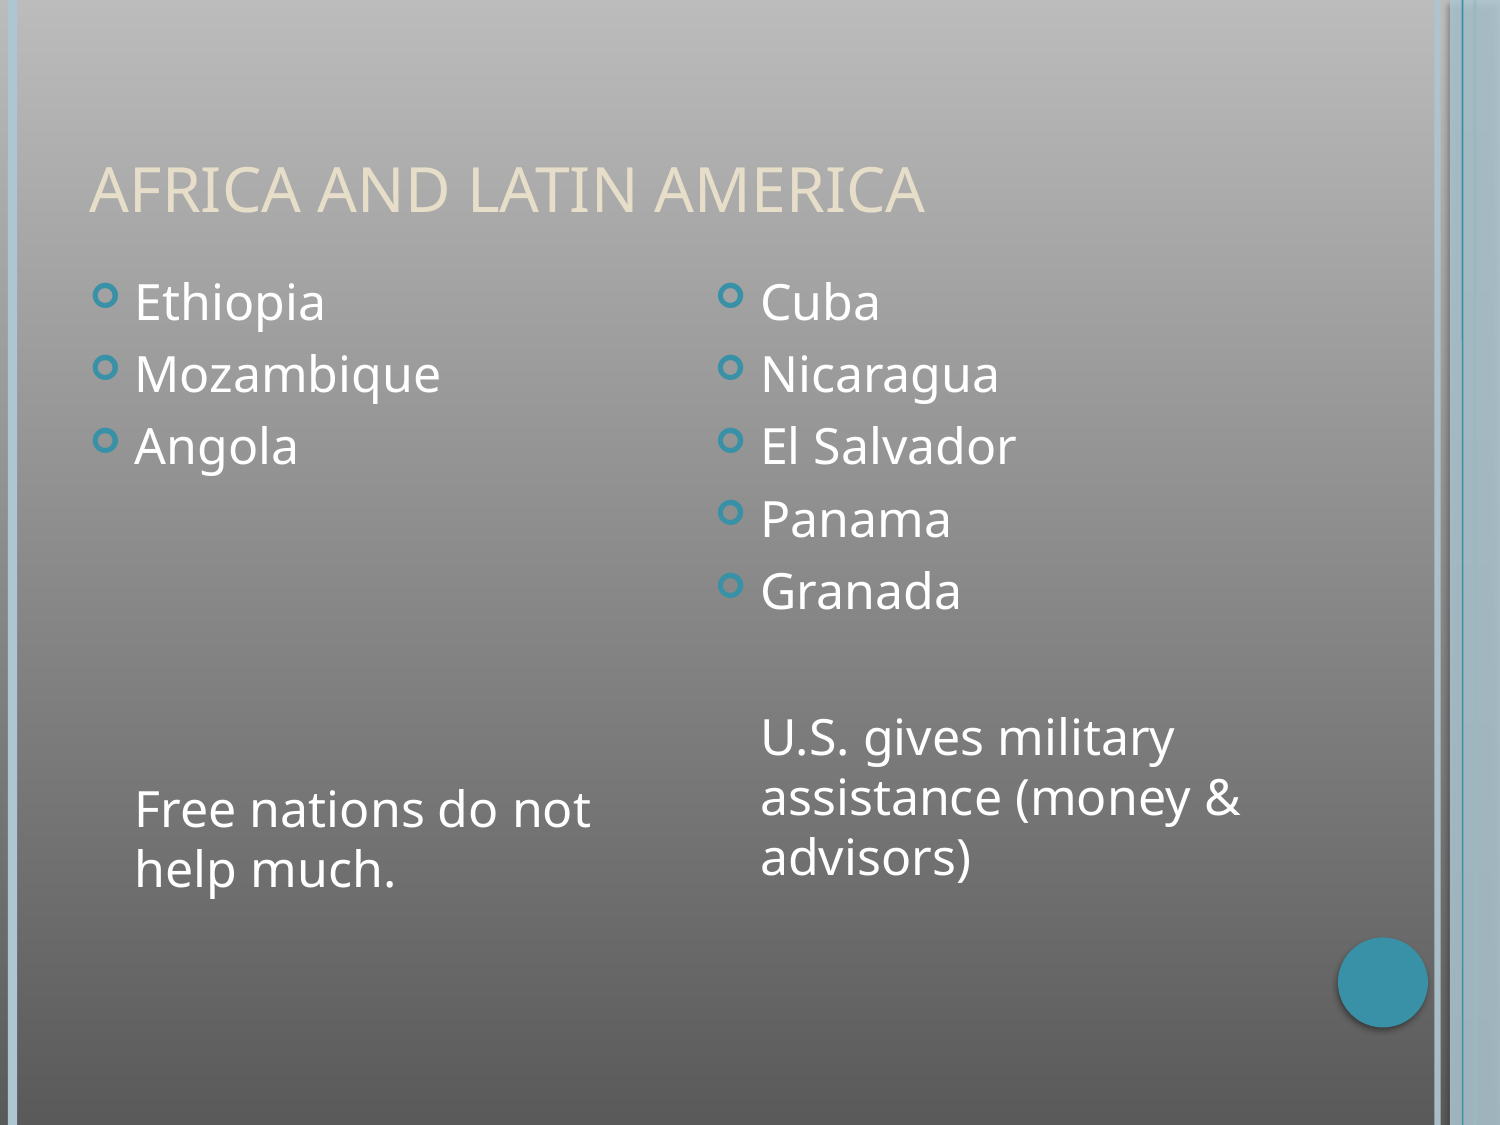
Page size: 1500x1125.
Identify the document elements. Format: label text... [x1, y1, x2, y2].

title Africa and Latin America [75, 45, 1300, 233]
list Cuba Nicaragua El Salvador Panama Granada U.S. gives military assistance (money & advisors) [700, 262, 1301, 1013]
list Ethiopia Mozambique Angola Free nations do not help much. [75, 262, 675, 1013]
